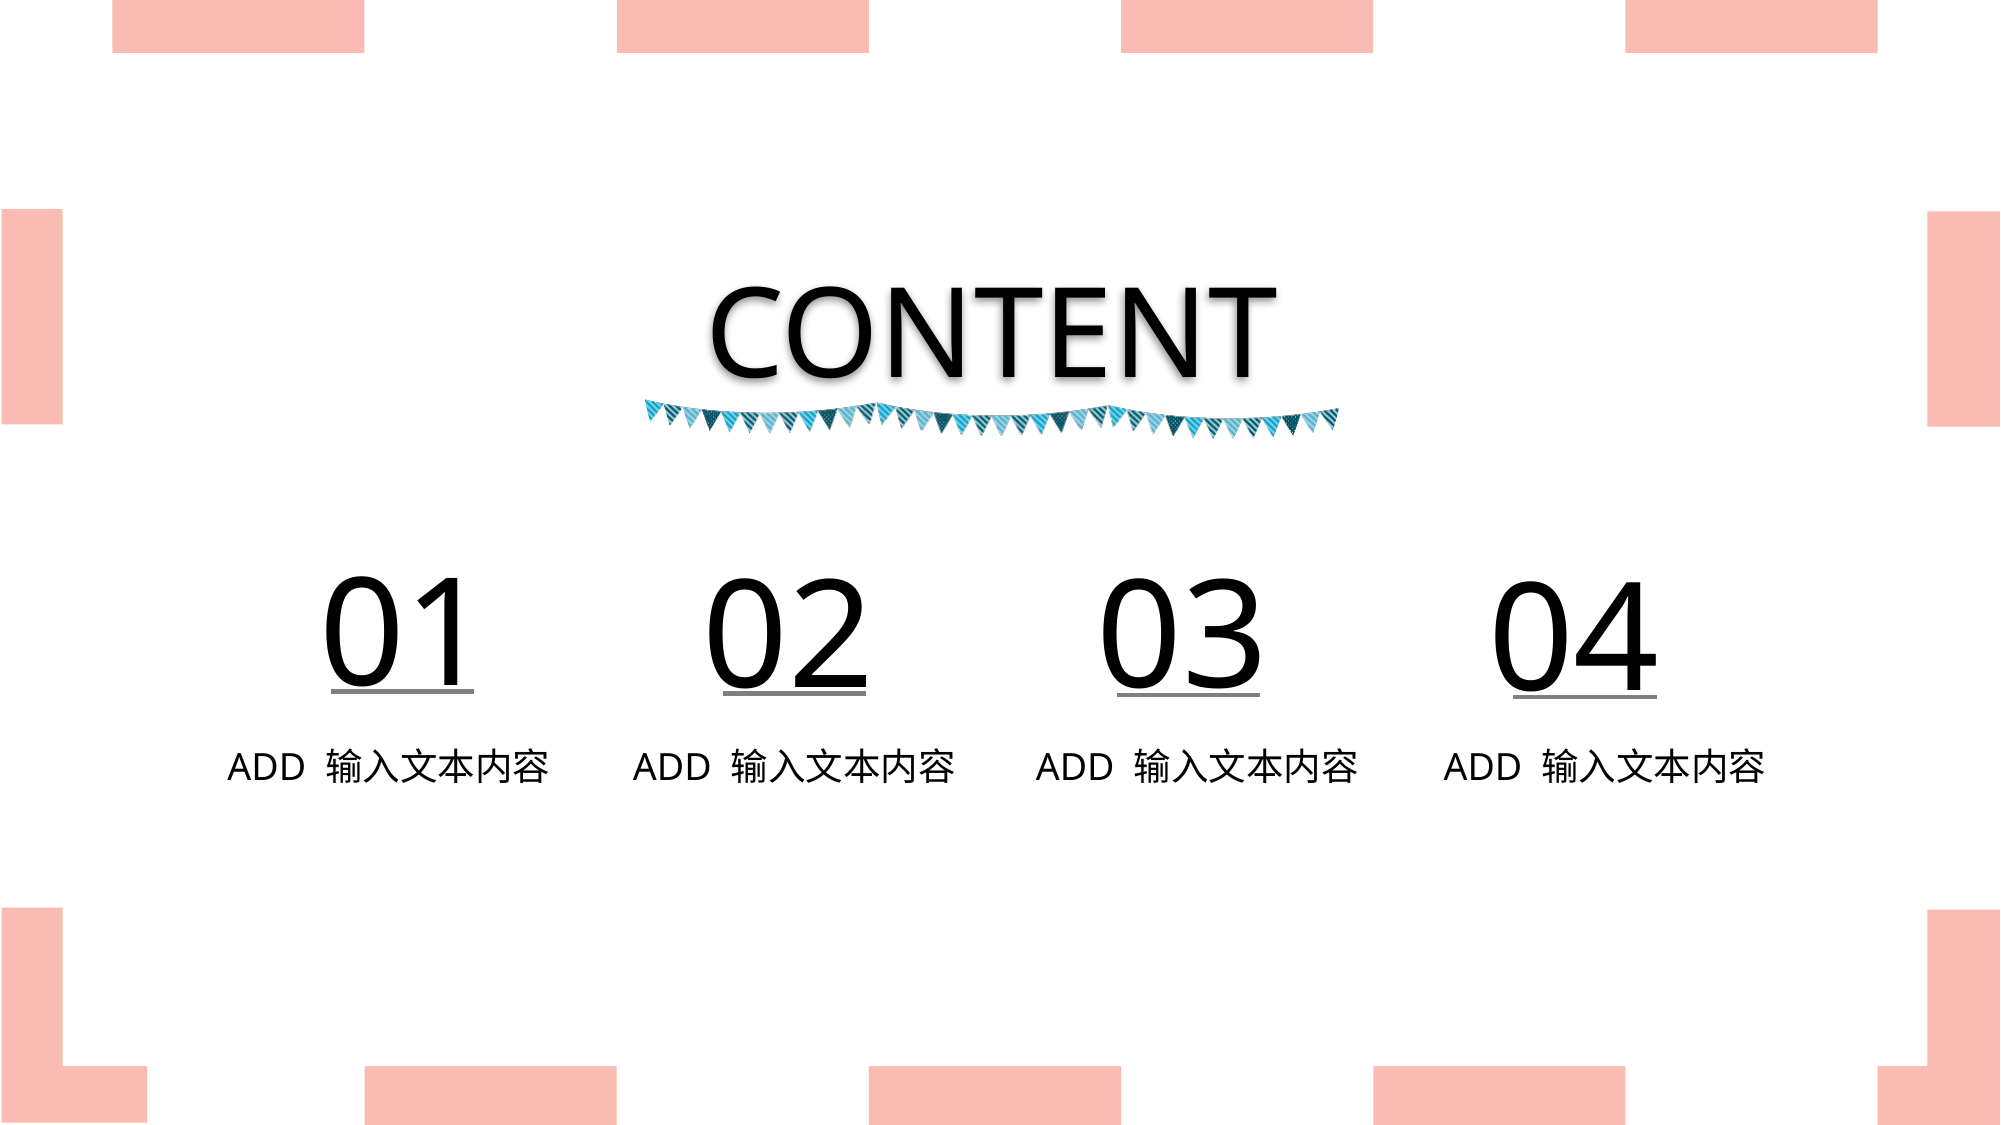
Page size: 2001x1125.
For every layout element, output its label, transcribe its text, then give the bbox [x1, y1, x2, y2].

text_box [1, 208, 62, 425]
text_box CONTENT [558, 245, 1424, 411]
text_box ADD 输入文本内容 [1019, 735, 1376, 796]
text_box [1, 907, 148, 1124]
text_box [111, 0, 366, 52]
text_box [1624, 0, 1879, 52]
text_box [1372, 1067, 1626, 1125]
text_box [1928, 210, 2000, 428]
text_box 03 [1067, 530, 1297, 726]
text_box 01 [296, 528, 514, 724]
text_box [868, 1067, 1122, 1125]
text_box [1120, 0, 1374, 52]
picture [634, 390, 1348, 442]
text_box ADD 输入文本内容 [210, 735, 567, 796]
text_box 02 [669, 530, 908, 726]
text_box [62, 52, 1928, 1067]
text_box [616, 0, 870, 52]
text_box 04 [1459, 532, 1689, 728]
text_box ADD 输入文本内容 [616, 735, 972, 796]
text_box [1877, 909, 2000, 1125]
text_box [364, 1067, 618, 1125]
text_box ADD 输入文本内容 [1427, 735, 1783, 796]
